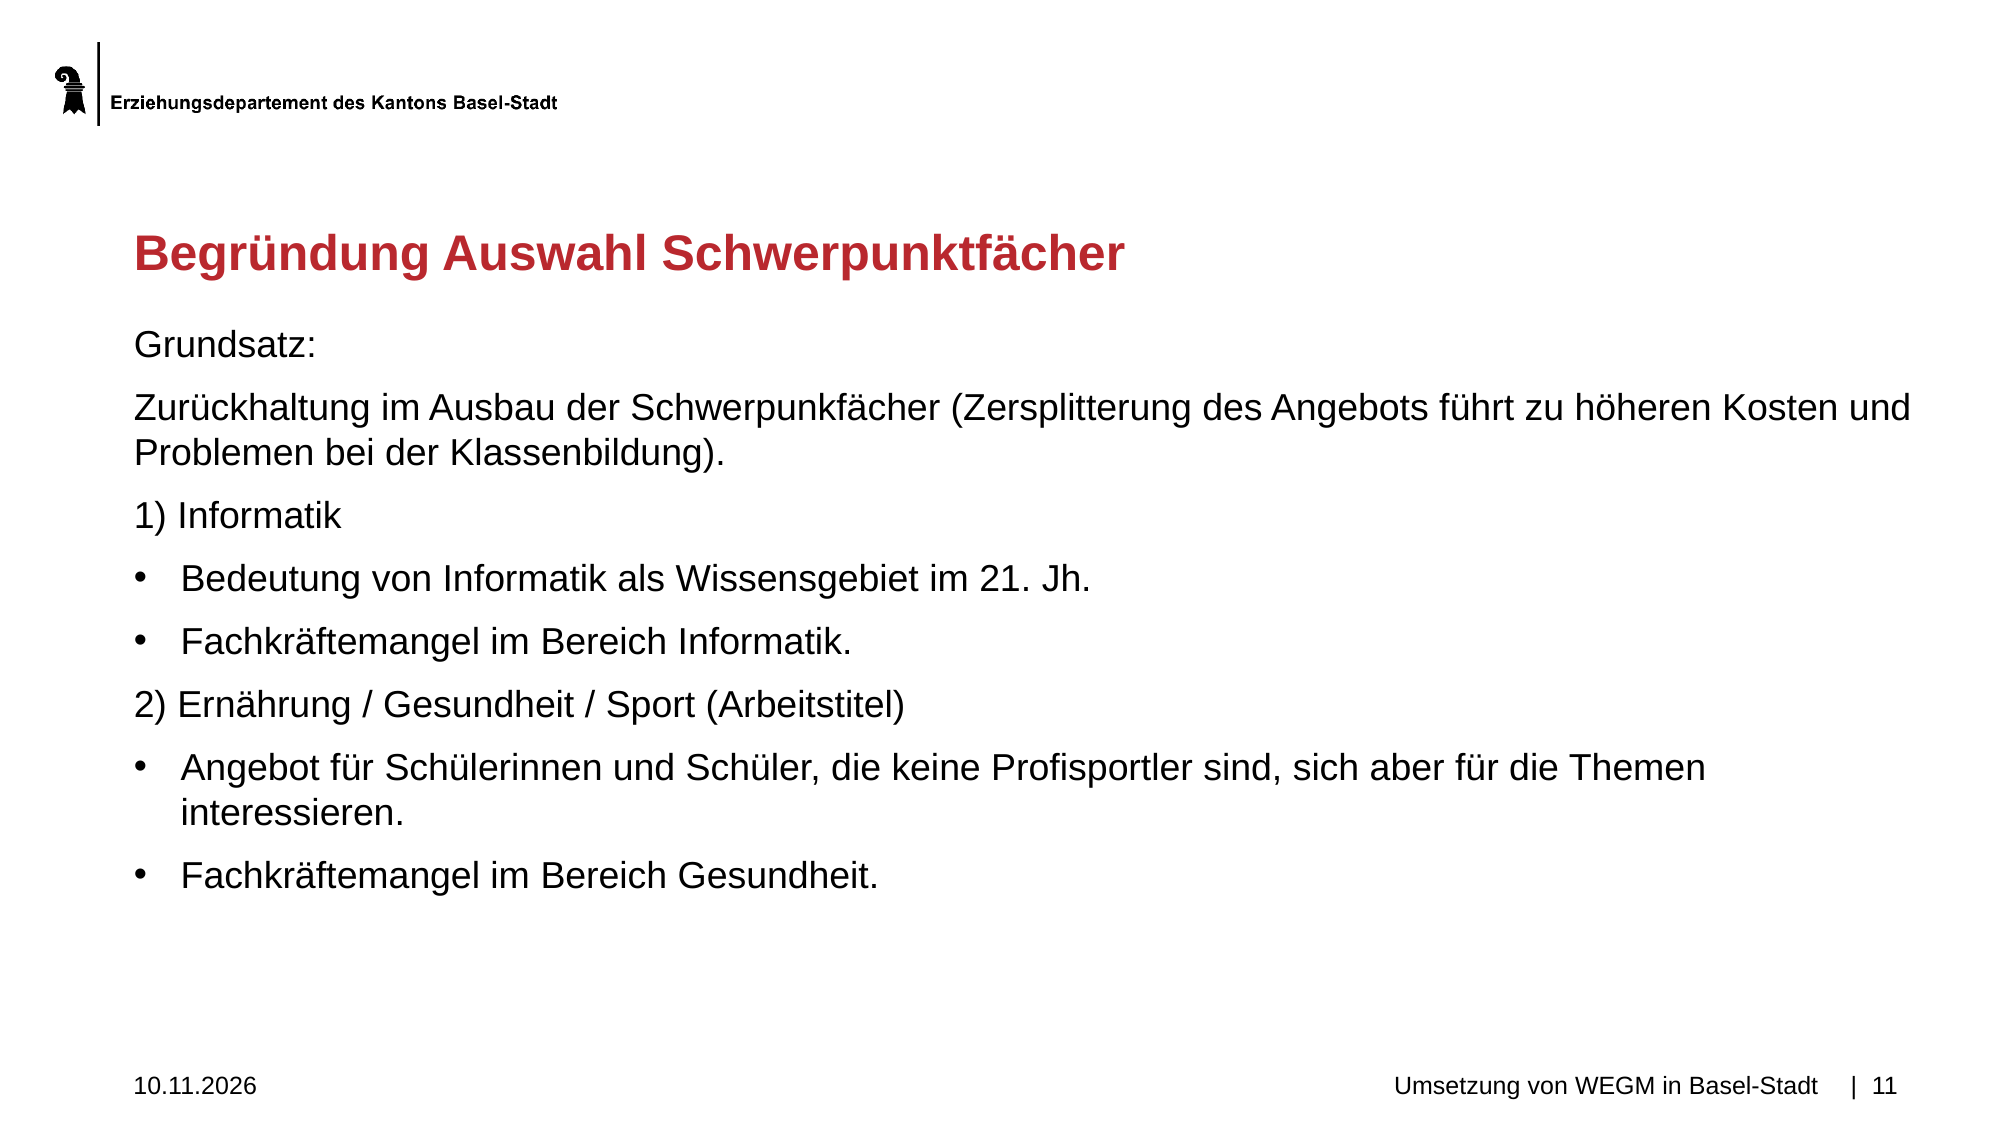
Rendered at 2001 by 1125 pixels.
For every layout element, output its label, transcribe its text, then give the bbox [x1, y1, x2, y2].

list Grundsatz: Zurückhaltung im Ausbau der Schwerpunkfächer (Zersplitterung des Angebots führt zu höheren Kosten und Problemen bei der Klassenbildung). 1) Informatik Bedeutung von Informatik als Wissensgebiet im 21. Jh. Fachkräftemangel im Bereich Informatik. 2) Ernährung / Gesundheit / Sport (Arbeitstitel) Angebot für Schülerinnen und Schüler, die keine Profisportler sind, sich aber für die Themen interessieren. Fachkräftemangel im Bereich Gesundheit. [133, 320, 1914, 1018]
footer Umsetzung von WEGM in Basel-Stadt [598, 1064, 1820, 1125]
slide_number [133, 1064, 567, 1125]
title Begründung Auswahl Schwerpunktfächer [133, 219, 1914, 281]
slide_number | 11 [1850, 1064, 2000, 1125]
picture [54, 42, 557, 126]
